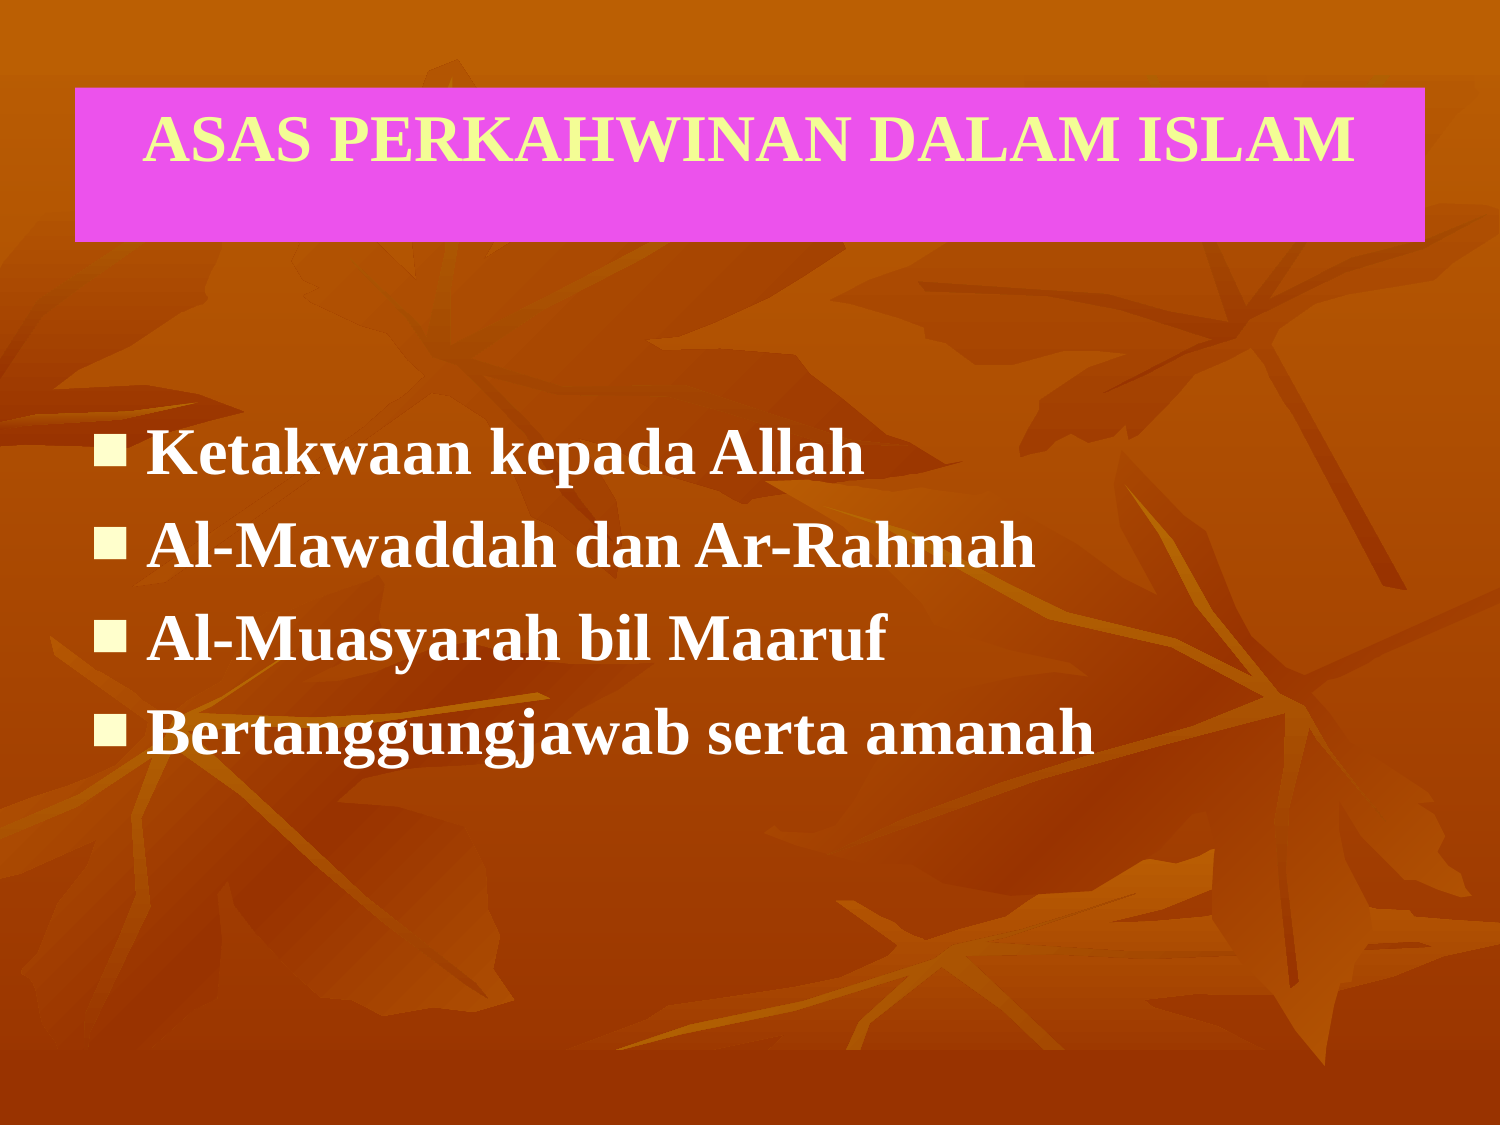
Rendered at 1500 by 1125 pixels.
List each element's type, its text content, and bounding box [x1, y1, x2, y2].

list Ketakwaan kepada Allah Al-Mawaddah dan Ar-Rahmah Al-Muasyarah bil Maaruf Bertanggungjawab serta amanah [75, 399, 1425, 838]
title ASAS PERKAHWINAN DALAM ISLAM [75, 87, 1425, 242]
